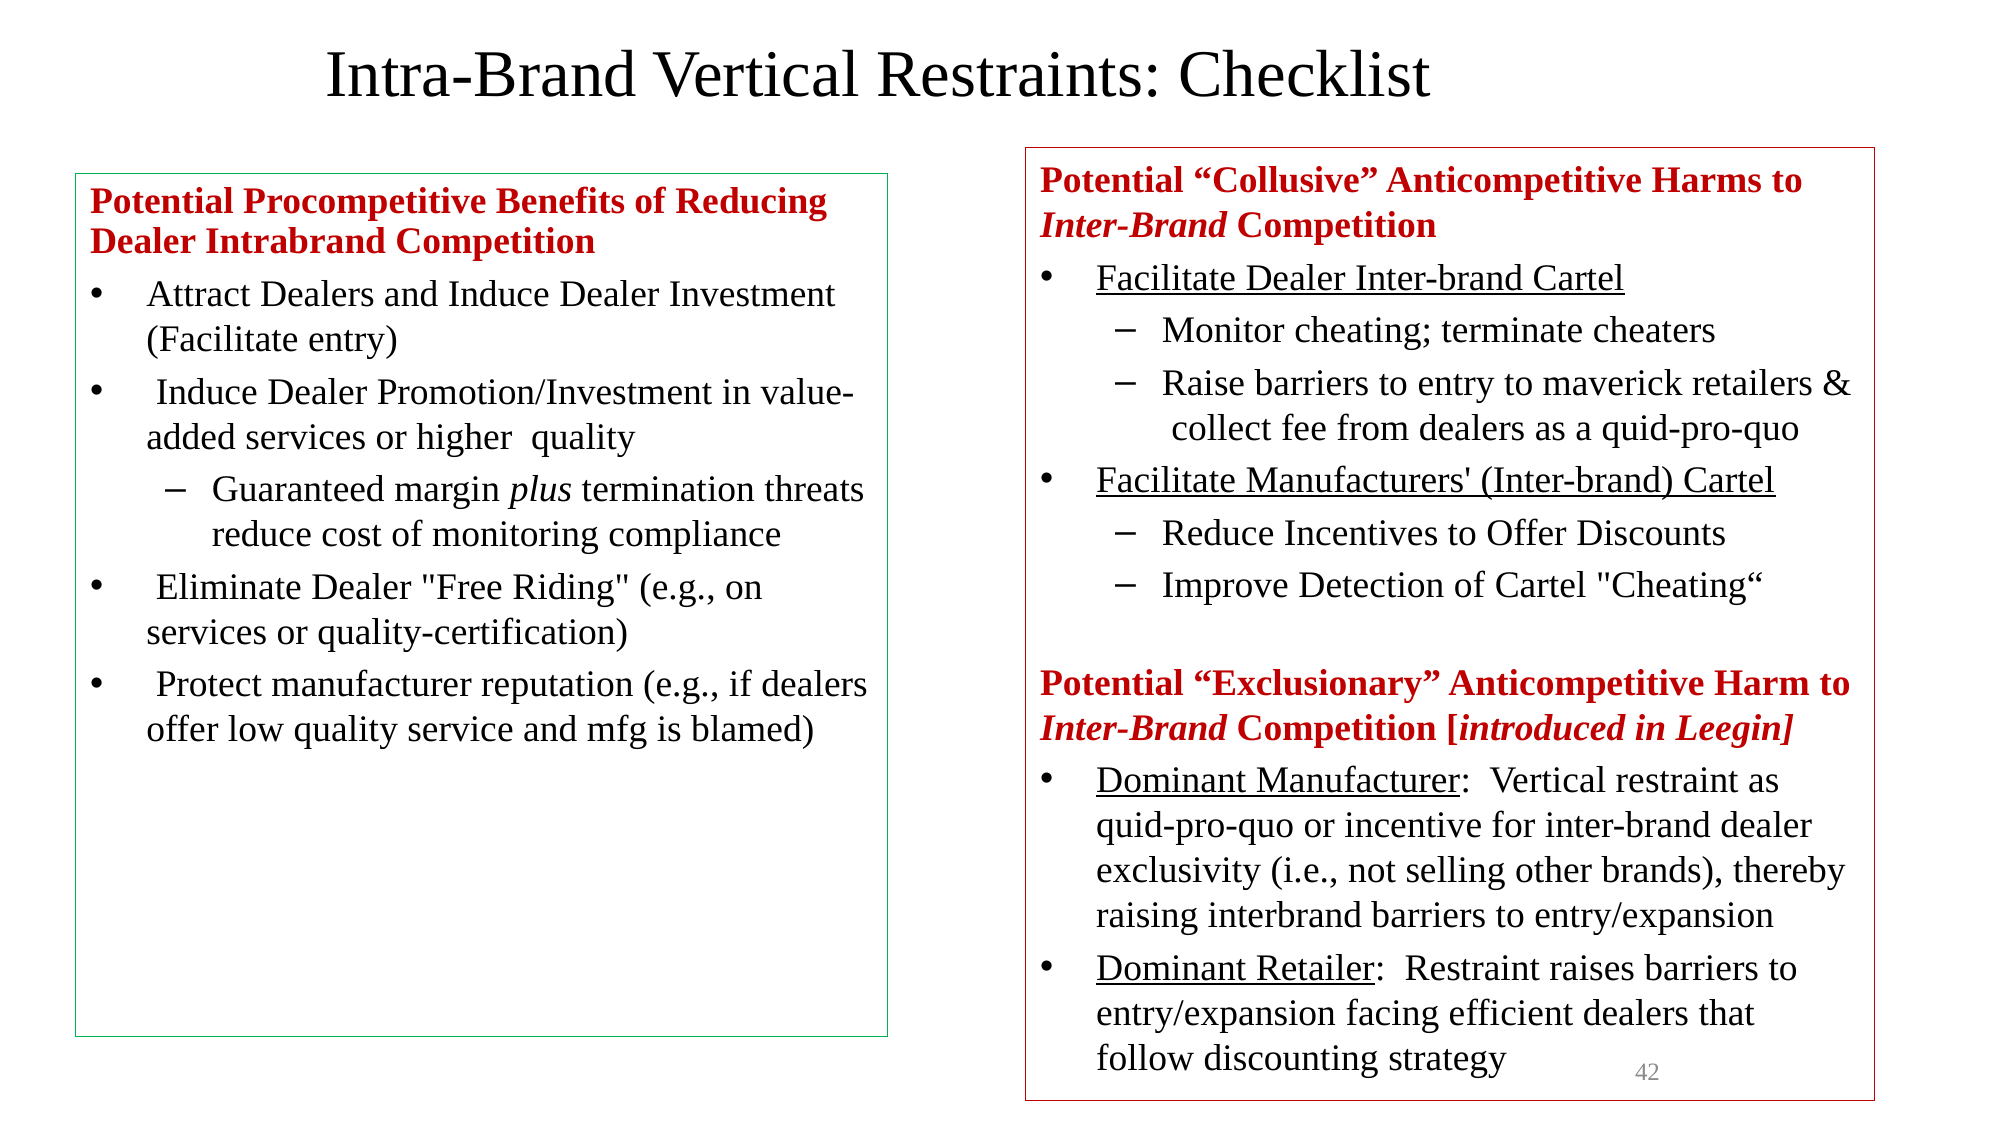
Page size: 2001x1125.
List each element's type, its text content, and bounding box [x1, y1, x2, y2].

list Potential “Collusive” Anticompetitive Harms to Inter-Brand Competition Facilitate Dealer Inter-brand Cartel Monitor cheating; terminate cheaters Raise barriers to entry to maverick retailers & collect fee from dealers as a quid-pro-quo Facilitate Manufacturers' (Inter-brand) Cartel Reduce Incentives to Offer Discounts Improve Detection of Cartel "Cheating“ Potential “Exclusionary” Anticompetitive Harm to Inter-Brand Competition [introduced in Leegin] Dominant Manufacturer: Vertical restraint as quid-pro-quo or incentive for inter-brand dealer exclusivity (i.e., not selling other brands), thereby raising interbrand barriers to entry/expansion Dominant Retailer: Restraint raises barriers to entry/expansion facing efficient dealers that follow discounting strategy [1025, 147, 1875, 1101]
list Potential Procompetitive Benefits of Reducing Dealer Intrabrand Competition Attract Dealers and Induce Dealer Investment (Facilitate entry) Induce Dealer Promotion/Investment in value-added services or higher quality Guaranteed margin plus termination threats reduce cost of monitoring compliance Eliminate Dealer "Free Riding" (e.g., on services or quality-certification) Protect manufacturer reputation (e.g., if dealers offer low quality service and mfg is blamed) [75, 173, 888, 1037]
title Intra-Brand Vertical Restraints: Checklist [212, 0, 1563, 164]
slide_number 42 [1325, 1040, 1675, 1101]
